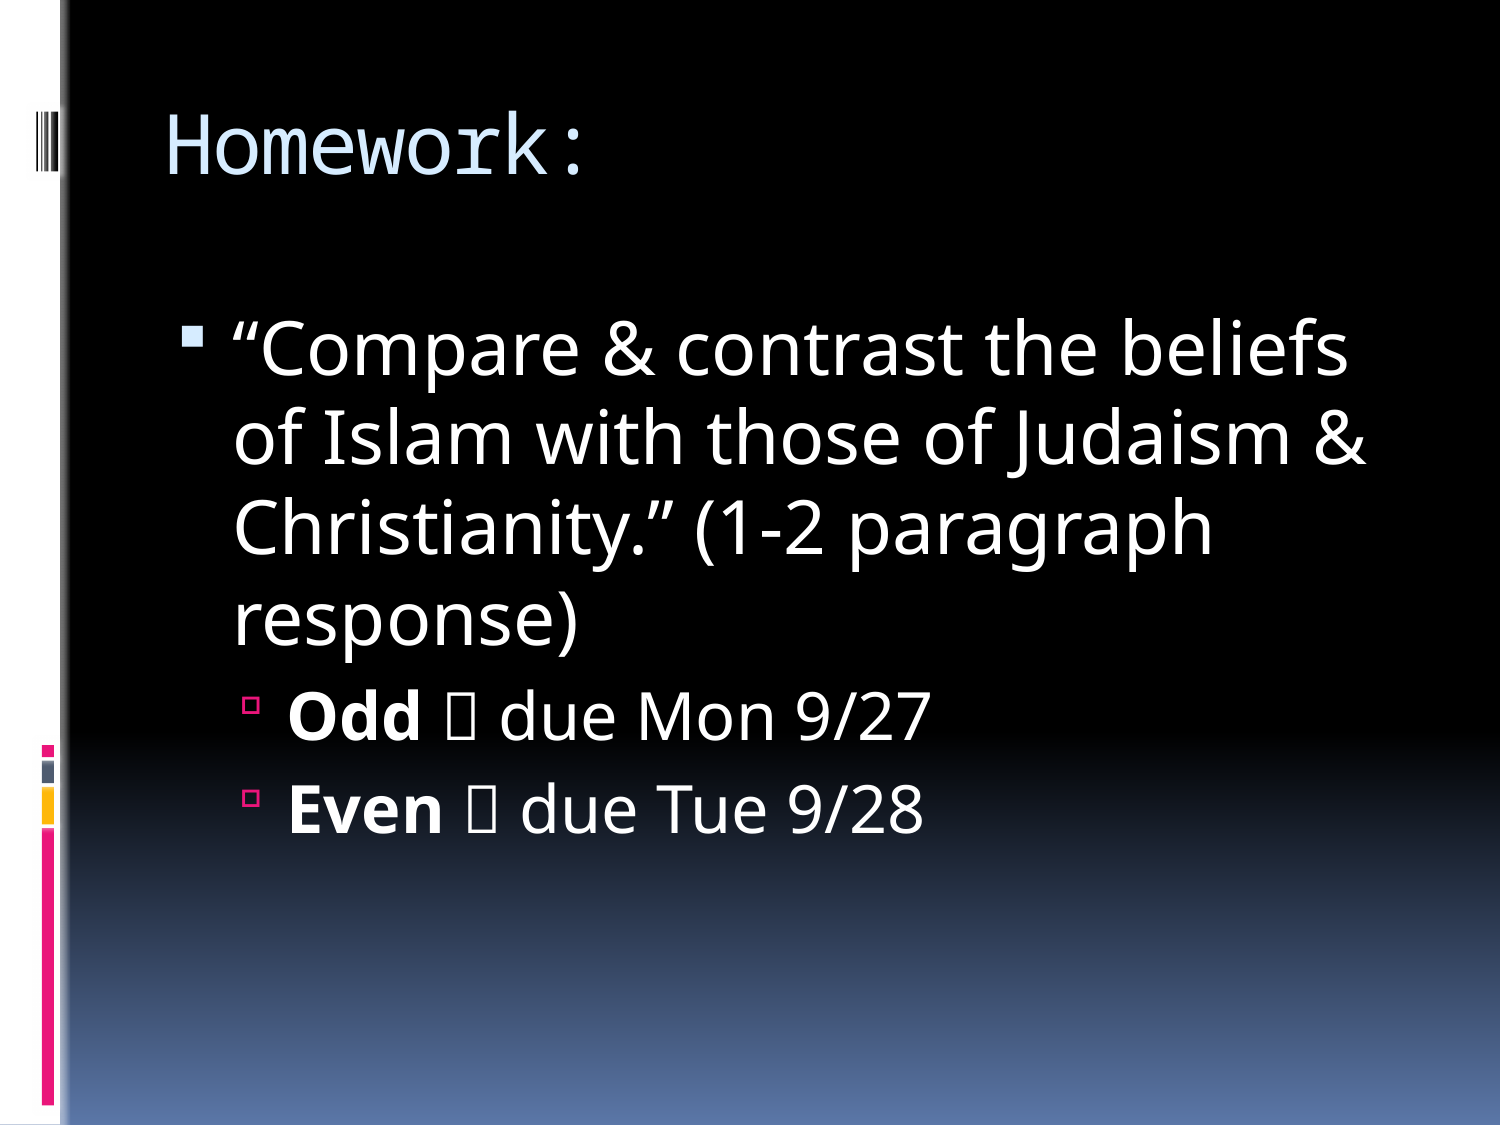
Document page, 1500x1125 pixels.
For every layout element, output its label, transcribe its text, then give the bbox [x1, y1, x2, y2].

list “Compare & contrast the beliefs of Islam with those of Judaism & Christianity.” (1-2 paragraph response) Odd  due Mon 9/27 Even  due Tue 9/28 [150, 292, 1425, 1043]
title Homework: [150, 83, 1425, 234]
